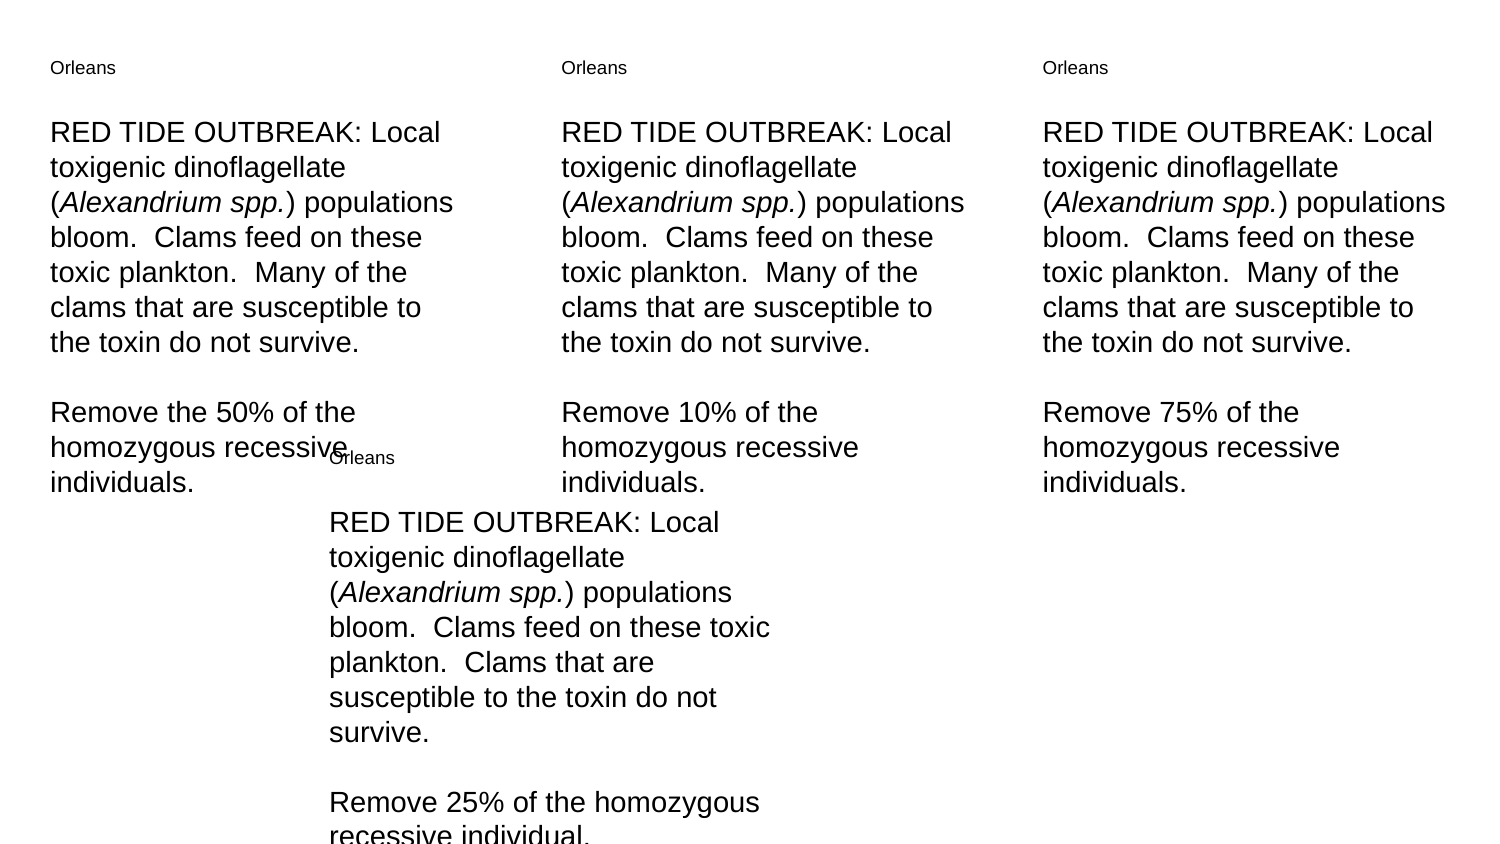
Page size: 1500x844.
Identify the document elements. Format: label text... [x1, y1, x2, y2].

text_box Orleans RED TIDE OUTBREAK: Local toxigenic dinoflagellate (Alexandrium spp.) populations bloom. Clams feed on these toxic plankton. Many of the clams that are susceptible to the toxin do not survive. Remove the 50% of the homozygous recessive individuals. [35, 40, 478, 279]
text_box Orleans RED TIDE OUTBREAK: Local toxigenic dinoflagellate (Alexandrium spp.) populations bloom. Clams feed on these toxic plankton. Many of the clams that are susceptible to the toxin do not survive. Remove 10% of the homozygous recessive individuals. [546, 40, 989, 279]
text_box Orleans RED TIDE OUTBREAK: Local toxigenic dinoflagellate (Alexandrium spp.) populations bloom. Clams feed on these toxic plankton. Clams that are susceptible to the toxin do not survive. Remove 25% of the homozygous recessive individual. [314, 430, 798, 669]
text_box Orleans RED TIDE OUTBREAK: Local toxigenic dinoflagellate (Alexandrium spp.) populations bloom. Clams feed on these toxic plankton. Many of the clams that are susceptible to the toxin do not survive. Remove 75% of the homozygous recessive individuals. [1027, 40, 1470, 279]
